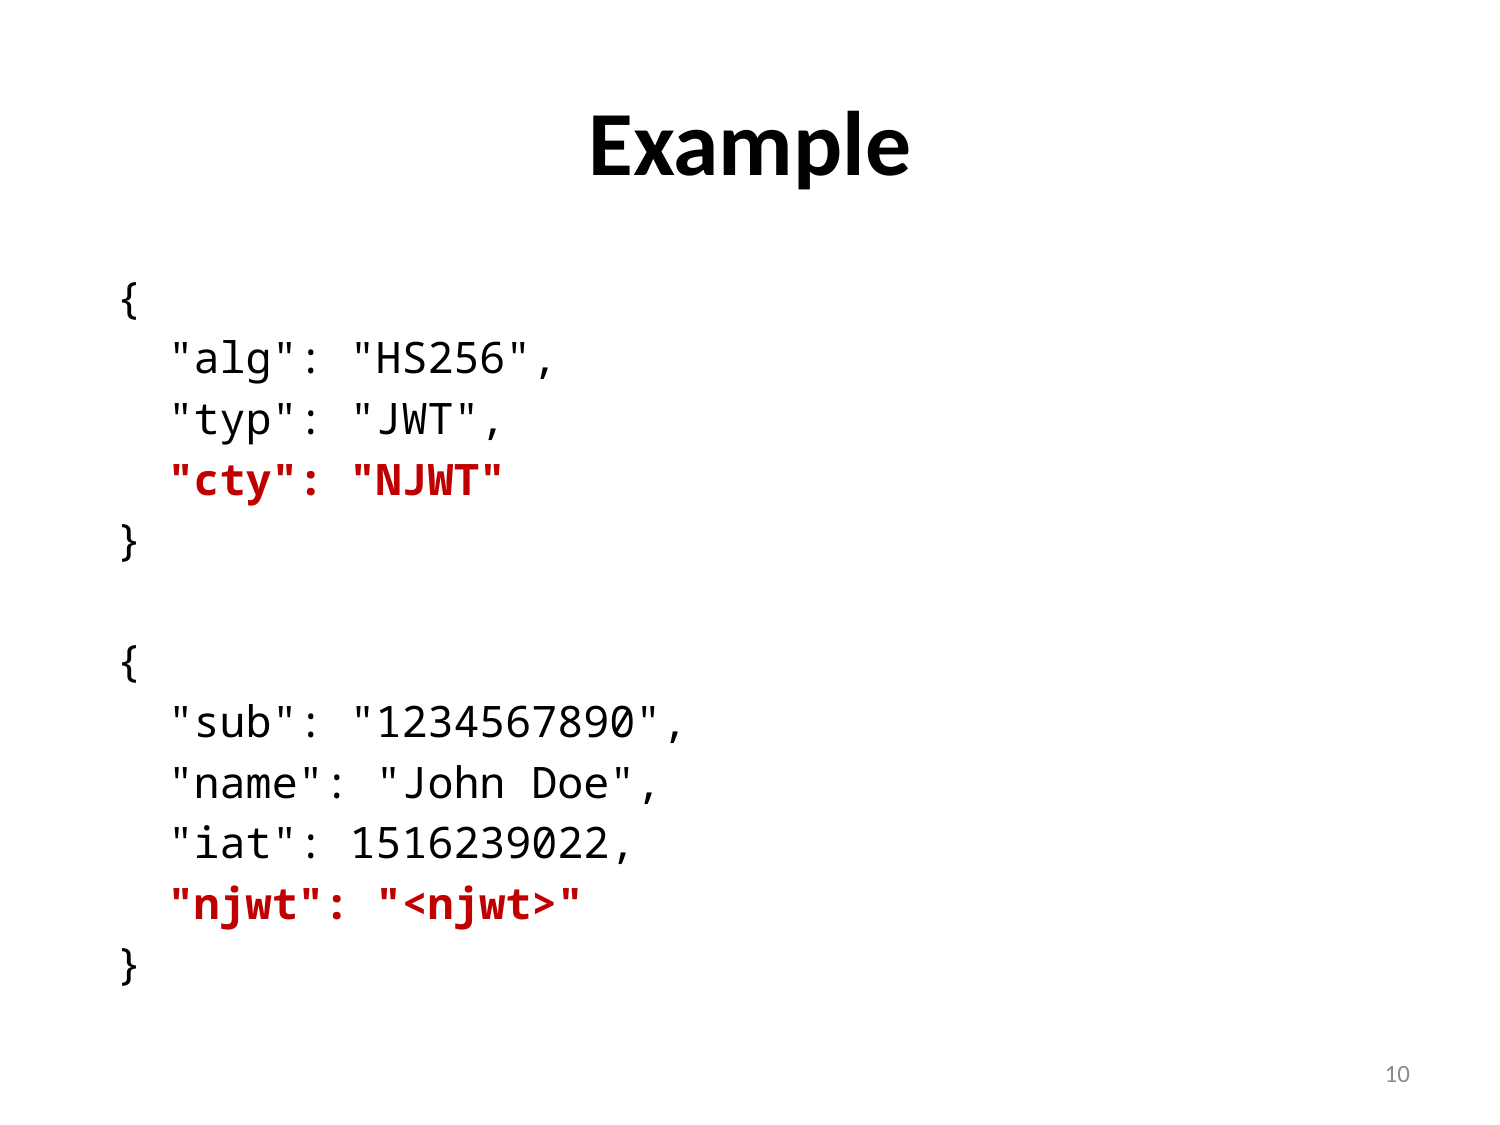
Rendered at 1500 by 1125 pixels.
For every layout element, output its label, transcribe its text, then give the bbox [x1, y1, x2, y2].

title Example [75, 45, 1425, 233]
list { "alg": "HS256", "typ": "JWT", "cty": "NJWT" } { "sub": "1234567890", "name": "John Doe", "iat": 1516239022, "njwt": "<njwt>" } [75, 262, 1425, 1005]
slide_number 10 [1074, 1042, 1425, 1103]
